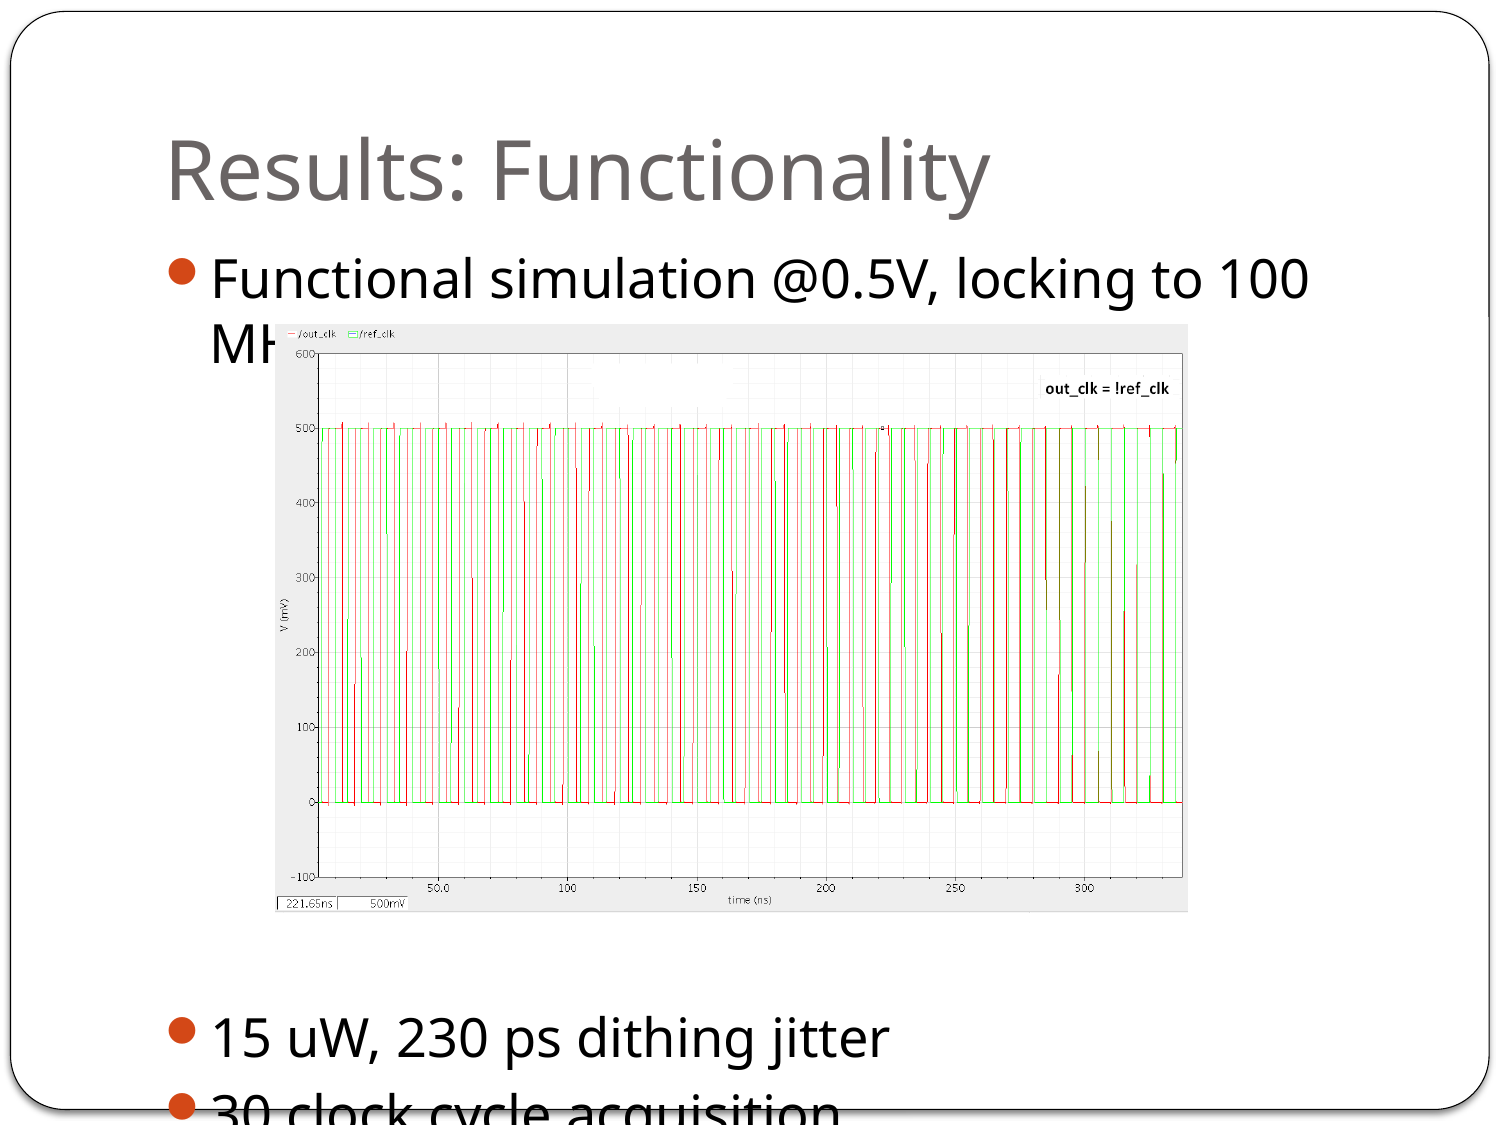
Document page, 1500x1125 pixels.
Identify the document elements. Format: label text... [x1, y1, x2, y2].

title Results: Functionality [150, 45, 1425, 233]
list Functional simulation @0.5V, locking to 100 MHz 15 uW, 230 ps dithing jitter 30 clock cycle acquisition, control_word=6’b011110; [150, 237, 1425, 1100]
picture [274, 324, 1188, 913]
